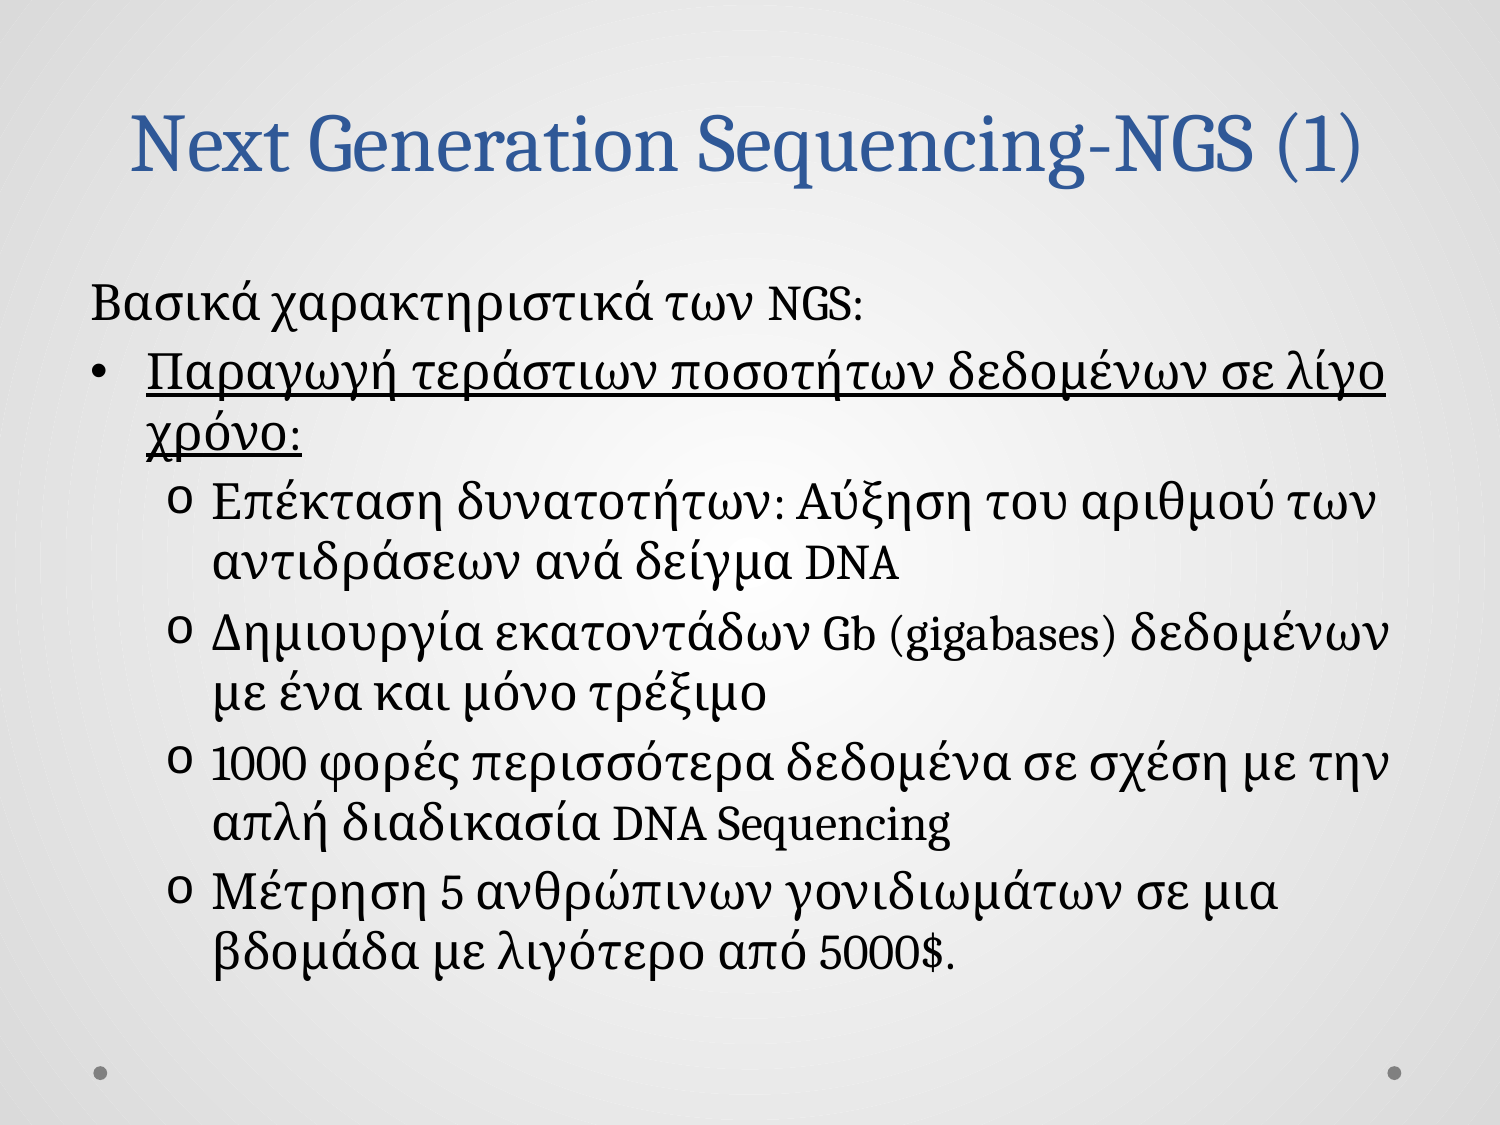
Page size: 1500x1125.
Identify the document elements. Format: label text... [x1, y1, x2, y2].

title Next Generation Sequencing-NGS (1) [50, 0, 1446, 196]
list Βασικά χαρακτηριστικά των NGS: Παραγωγή τεράστιων ποσοτήτων δεδομένων σε λίγο χρόνο: Επέκταση δυνατοτήτων: Αύξηση του αριθμού των αντιδράσεων ανά δείγμα DNA Δημιουργία εκατοντάδων Gb (gigabases) δεδομένων με ένα και μόνο τρέξιμο 1000 φορές περισσότερα δεδομένα σε σχέση με την απλή διαδικασία DNA Sequencing Μέτρηση 5 ανθρώπινων γονιδιωμάτων σε μια βδομάδα με λιγότερο από 5000$. [75, 262, 1425, 1005]
